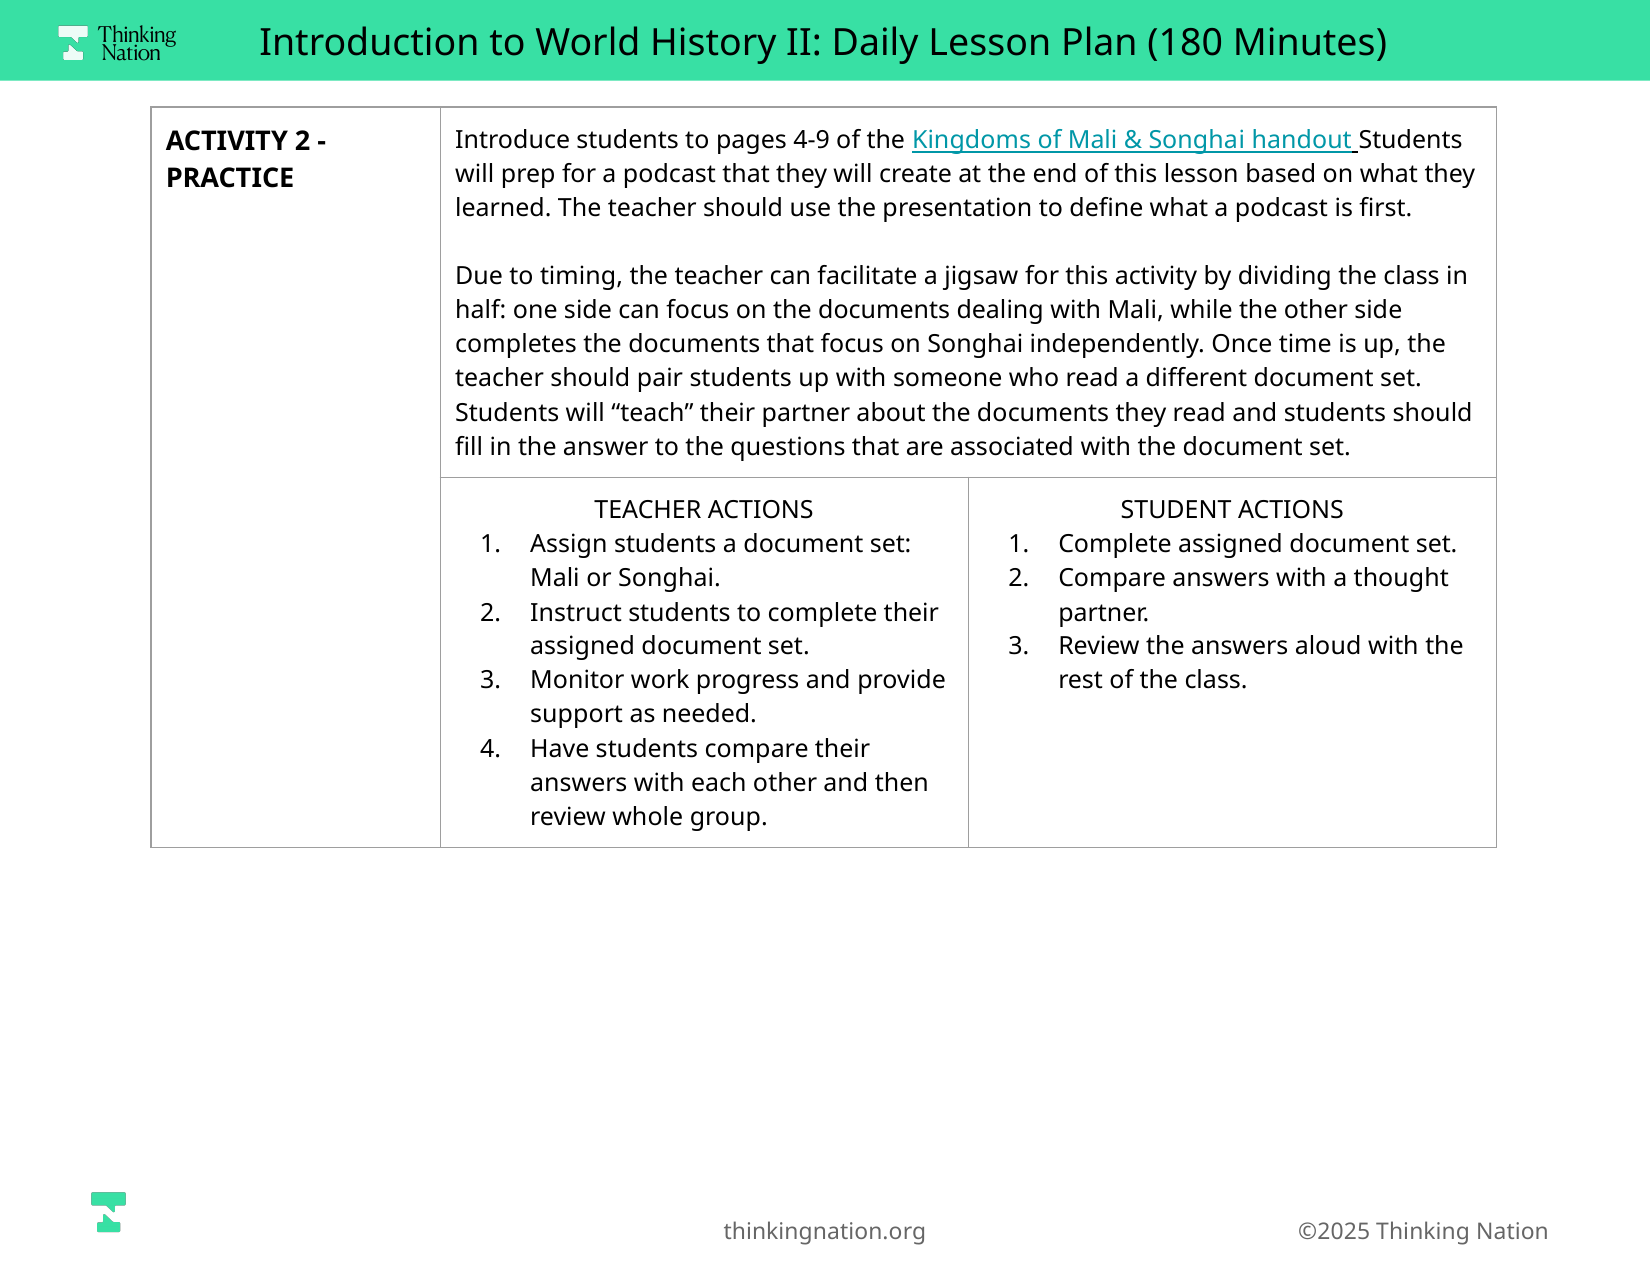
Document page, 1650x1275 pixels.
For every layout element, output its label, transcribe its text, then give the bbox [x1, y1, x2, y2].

table_cell STUDENT ACTIONS Complete assigned document set. Compare answers with a thought partner. Review the answers aloud with the rest of the class. [969, 478, 1496, 847]
table_cell TEACHER ACTIONS Assign students a document set: Mali or Songhai. Instruct students to complete their assigned document set. Monitor work progress and provide support as needed. Have students compare their answers with each other and then review whole group. [441, 478, 968, 847]
table_header ACTIVITY 2 - PRACTICE [152, 108, 440, 847]
text_box thinkingnation.org [629, 1200, 1021, 1240]
picture [80, 1184, 136, 1240]
table_header Introduce students to pages 4-9 of the Kingdoms of Mali & Songhai handout Students will prep for a podcast that they will create at the end of this lesson based on what they learned. The teacher should use the presentation to define what a podcast is first. Due to timing, the teacher can facilitate a jigsaw for this activity by dividing the class in half: one side can focus on the documents dealing with Mali, while the other side completes the documents that focus on Songhai independently. Once time is up, the teacher should pair students up with someone who read a different document set. Students will “teach” their partner about the documents they read and students should fill in the answer to the questions that are associated with the document set. [441, 108, 1496, 477]
text_box Introduction to World History II: Daily Lesson Plan (180 Minutes) [0, 0, 1650, 81]
text_box ©2025 Thinking Nation [1174, 1200, 1566, 1240]
picture [45, 14, 180, 85]
